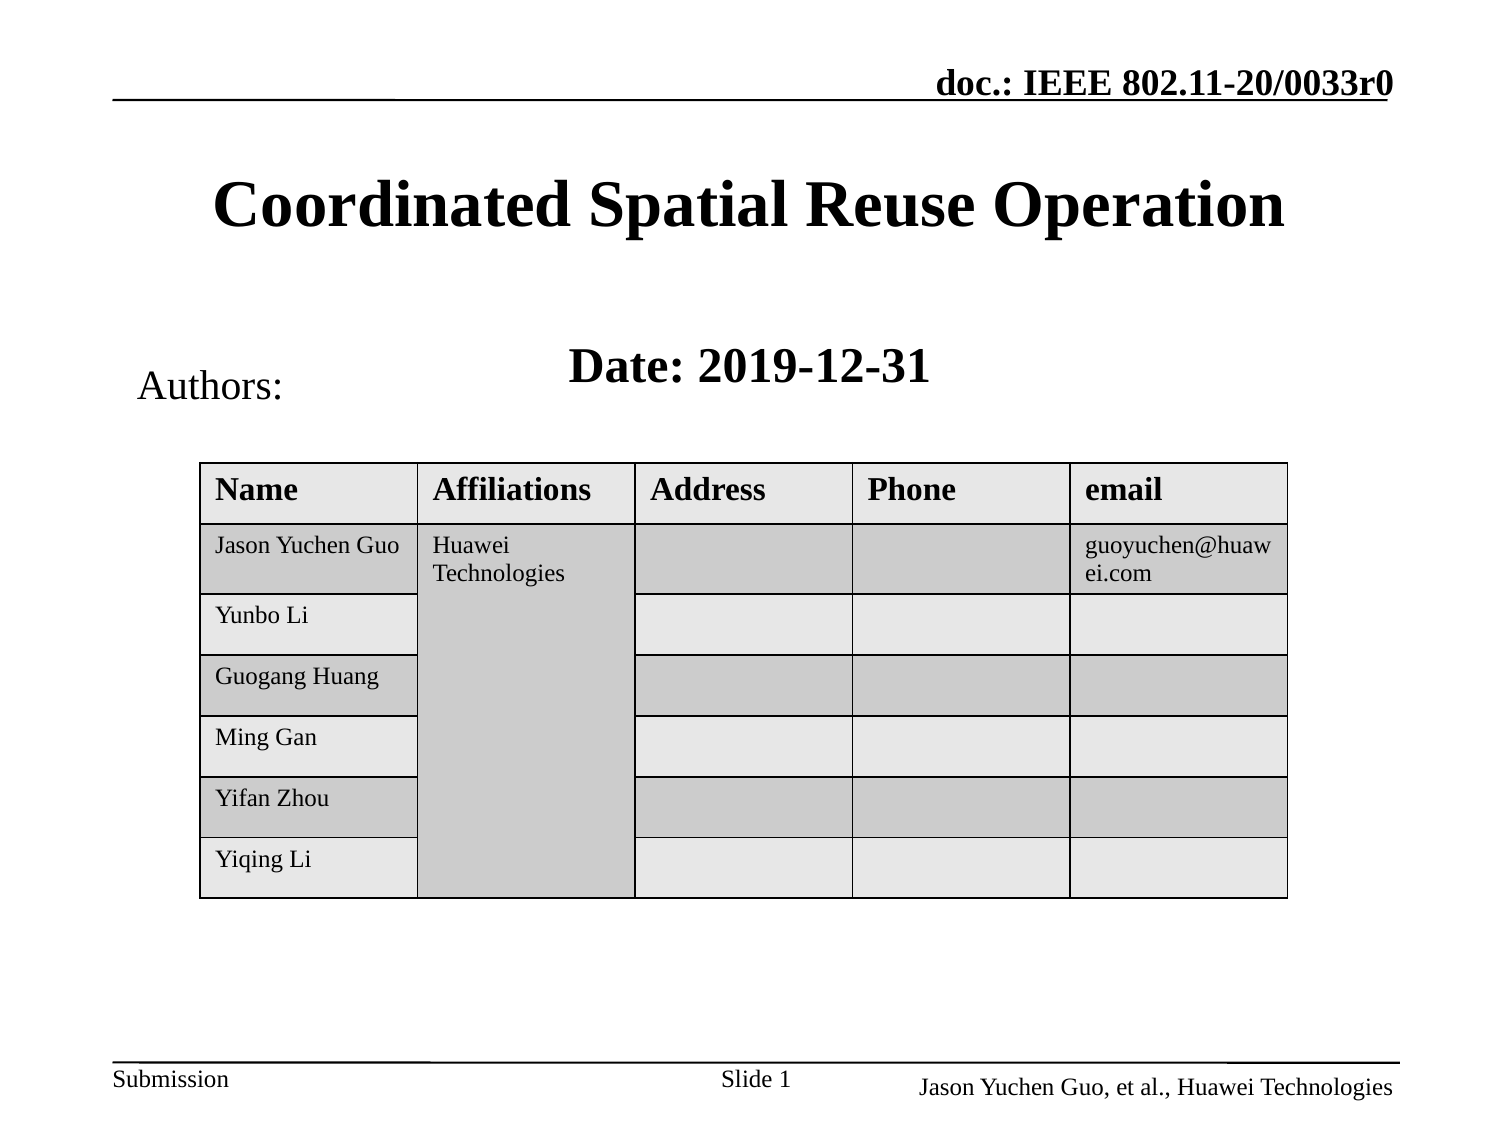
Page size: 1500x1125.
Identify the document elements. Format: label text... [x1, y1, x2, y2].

table_cell [1071, 656, 1287, 715]
table_cell [853, 595, 1069, 654]
table_cell [1071, 717, 1287, 776]
list Date: 2019-12-31 [112, 324, 1388, 1000]
table_cell Guogang Huang [201, 656, 417, 715]
table_header email [1071, 464, 1287, 523]
table_cell [636, 717, 852, 776]
table_cell [636, 656, 852, 715]
table_cell Huawei Technologies [418, 525, 634, 897]
table_cell Yiqing Li [201, 838, 417, 897]
table_cell Yifan Zhou [201, 778, 417, 837]
table_cell Jason Yuchen Guo [201, 525, 417, 593]
table_cell Yunbo Li [201, 595, 417, 654]
table_cell [636, 525, 852, 593]
table_cell [636, 778, 852, 837]
title Coordinated Spatial Reuse Operation [112, 112, 1388, 288]
slide_number Slide 1 [712, 1061, 800, 1123]
table_cell [1071, 778, 1287, 837]
table_cell [636, 595, 852, 654]
table_cell guoyuchen@huawei.com [1071, 525, 1287, 593]
table_cell [853, 656, 1069, 715]
table_cell [1071, 595, 1287, 654]
table_header Name [201, 464, 417, 523]
table_cell [853, 838, 1069, 897]
table_cell [853, 717, 1069, 776]
table_header Affiliations [418, 464, 634, 523]
table_header Phone [853, 464, 1069, 523]
table_cell [853, 525, 1069, 593]
table_header Address [636, 464, 852, 523]
table_cell [1071, 838, 1287, 897]
table_cell Ming Gan [201, 717, 417, 776]
table_cell [853, 778, 1069, 837]
table_cell [636, 838, 852, 897]
text_box Authors: [121, 349, 360, 413]
